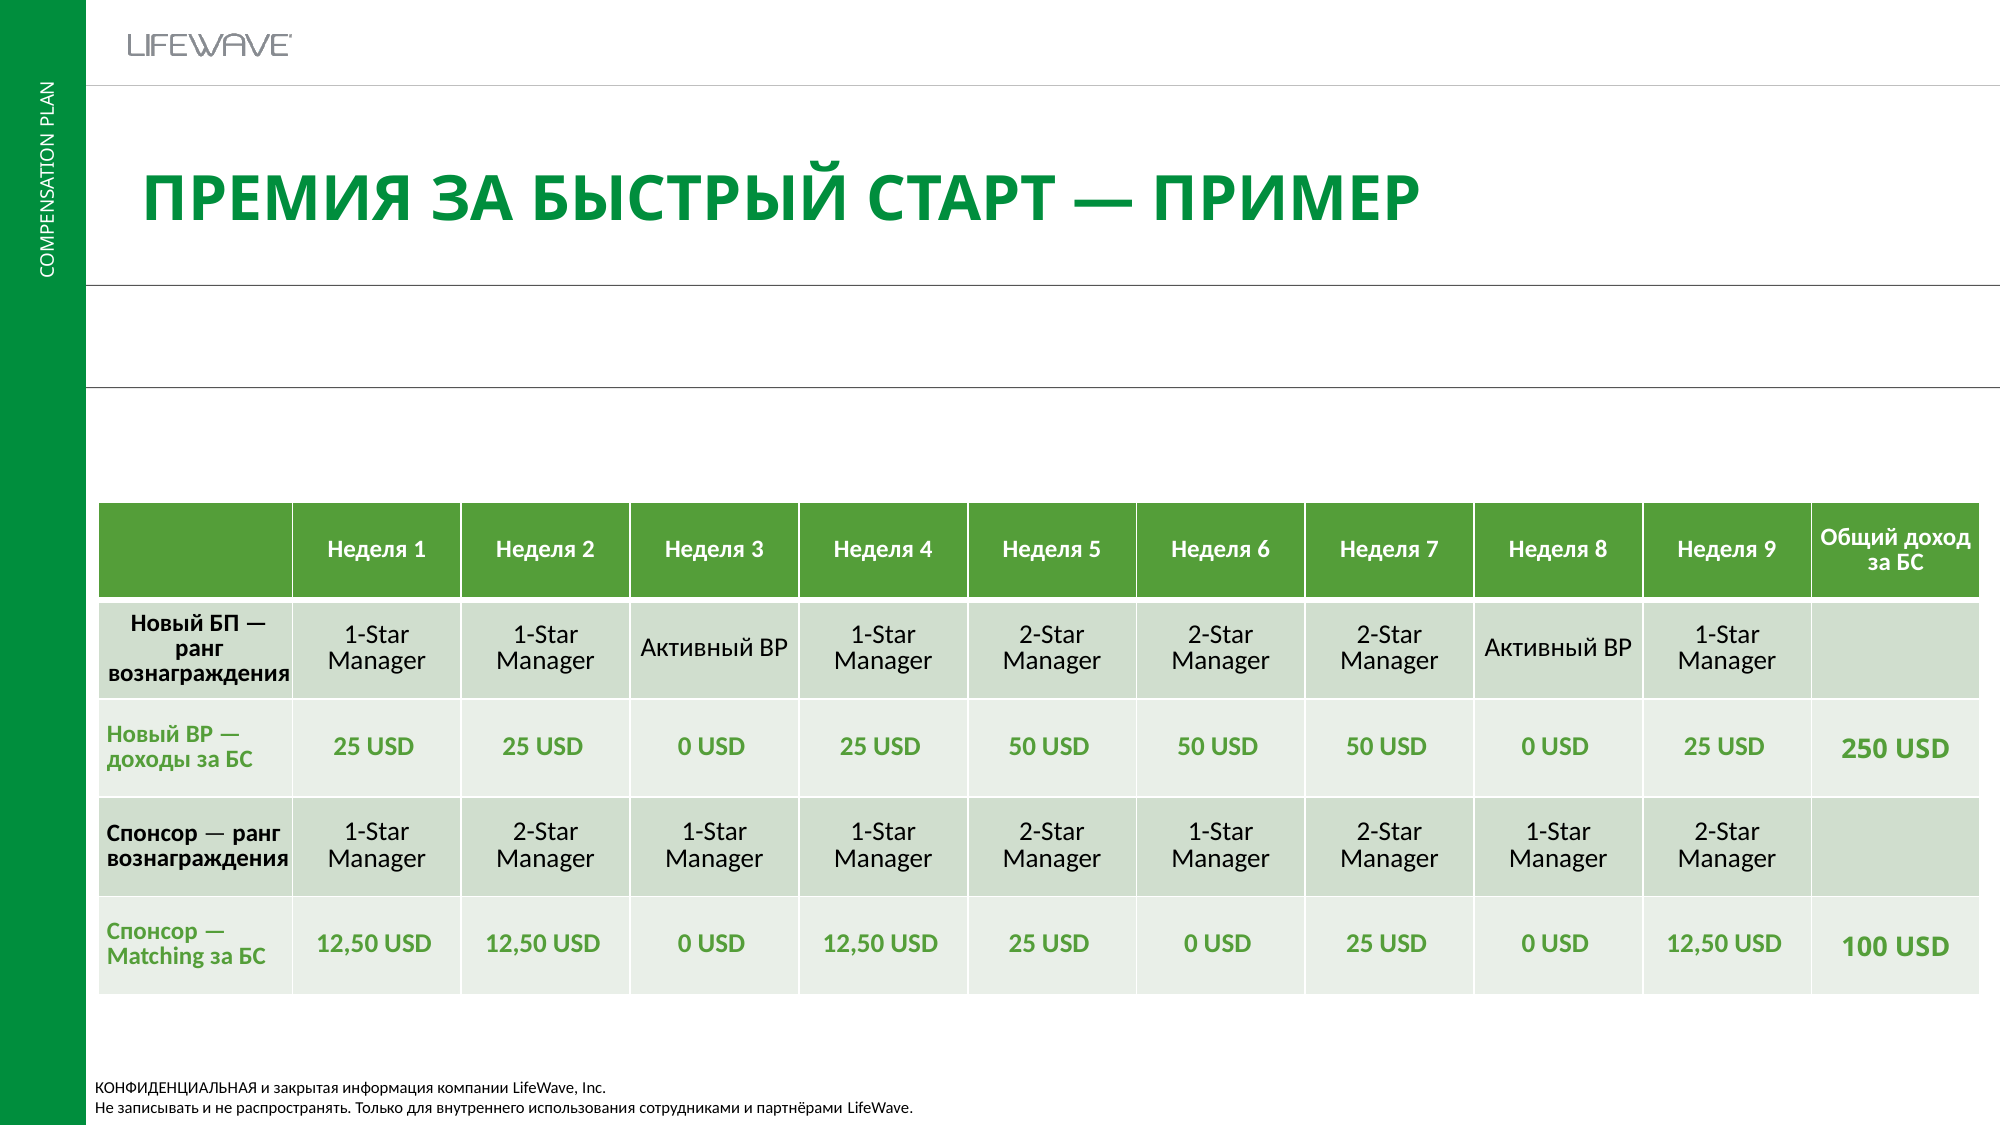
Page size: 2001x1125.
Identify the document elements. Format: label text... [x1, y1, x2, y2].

table_cell 1-Star Manager [1644, 603, 1811, 698]
picture [126, 33, 292, 57]
table_cell 2-Star Manager [969, 603, 1136, 698]
table_cell 0 USD [631, 700, 798, 796]
table_cell 2-Star Manager [969, 798, 1136, 896]
table_cell Активный BP [1475, 603, 1642, 698]
table_cell 2-Star Manager [1306, 798, 1473, 896]
table_cell 1-Star Manager [293, 603, 460, 698]
text_box КОНФИДЕНЦИАЛЬНАЯ и закрытая информация компании LifeWave, Inc. Не записывать и не распространять. Только для внутреннего использования сотрудниками и партнёрами LifeWave. [80, 1069, 1000, 1125]
table_cell 25 USD [1644, 700, 1811, 796]
table_cell 1-Star Manager [1475, 798, 1642, 896]
table_header Неделя 8 [1475, 503, 1642, 597]
table_cell [1812, 603, 1979, 698]
table_header Неделя 4 [800, 503, 967, 597]
table_header Неделя 5 [969, 503, 1136, 597]
table_cell 250 USD [1812, 700, 1979, 796]
table_header Неделя 6 [1137, 503, 1304, 597]
table_cell 1-Star Manager [800, 603, 967, 698]
table_cell 25 USD [462, 700, 629, 796]
table_cell 2-Star Manager [1137, 603, 1304, 698]
table_cell 1-Star Manager [800, 798, 967, 896]
table_cell 100 USD [1812, 897, 1979, 994]
table_cell [1812, 798, 1979, 896]
table_cell 0 USD [1475, 897, 1642, 994]
table_cell 25 USD [1306, 897, 1473, 994]
list ПРЕМИЯ ЗА БЫСТРЫЙ СТАРТ — ПРИМЕР [126, 159, 1472, 233]
table_cell 12,50 USD [462, 897, 629, 994]
table_cell 25 USD [293, 700, 460, 796]
table_cell 0 USD [1137, 897, 1304, 994]
table_cell 2-Star Manager [1644, 798, 1811, 896]
table_header Неделя 2 [462, 503, 629, 597]
table_cell 1-Star Manager [631, 798, 798, 896]
table_header Неделя 7 [1306, 503, 1473, 597]
table_cell 12,50 USD [293, 897, 460, 994]
table_cell Спонсор — Matching за БС [99, 897, 292, 994]
table_cell Новый BP — доходы за БС [99, 700, 292, 796]
table_cell 0 USD [1475, 700, 1642, 796]
table_cell 50 USD [969, 700, 1136, 796]
table_cell 50 USD [1137, 700, 1304, 796]
table_cell 0 USD [631, 897, 798, 994]
table_cell 50 USD [1306, 700, 1473, 796]
table_header [99, 503, 292, 597]
table_cell 2-Star Manager [1306, 603, 1473, 698]
table_header Общий доход за БС [1812, 503, 1979, 597]
table_cell 12,50 USD [800, 897, 967, 994]
table_cell Активный BP [631, 603, 798, 698]
table_cell Новый БП — ранг вознаграждения [99, 603, 292, 698]
table_header Неделя 1 [293, 503, 460, 597]
table_cell 2-Star Manager [462, 798, 629, 896]
table_cell 1-Star Manager [1137, 798, 1304, 896]
table_cell 1-Star Manager [462, 603, 629, 698]
table_cell 25 USD [800, 700, 967, 796]
table_cell Спонсор — ранг вознаграждения [99, 798, 292, 896]
table_cell 25 USD [969, 897, 1136, 994]
table_cell 1-Star Manager [293, 798, 460, 896]
table_header Неделя 3 [631, 503, 798, 597]
table_header Неделя 9 [1644, 503, 1811, 597]
table_cell 12,50 USD [1644, 897, 1811, 994]
